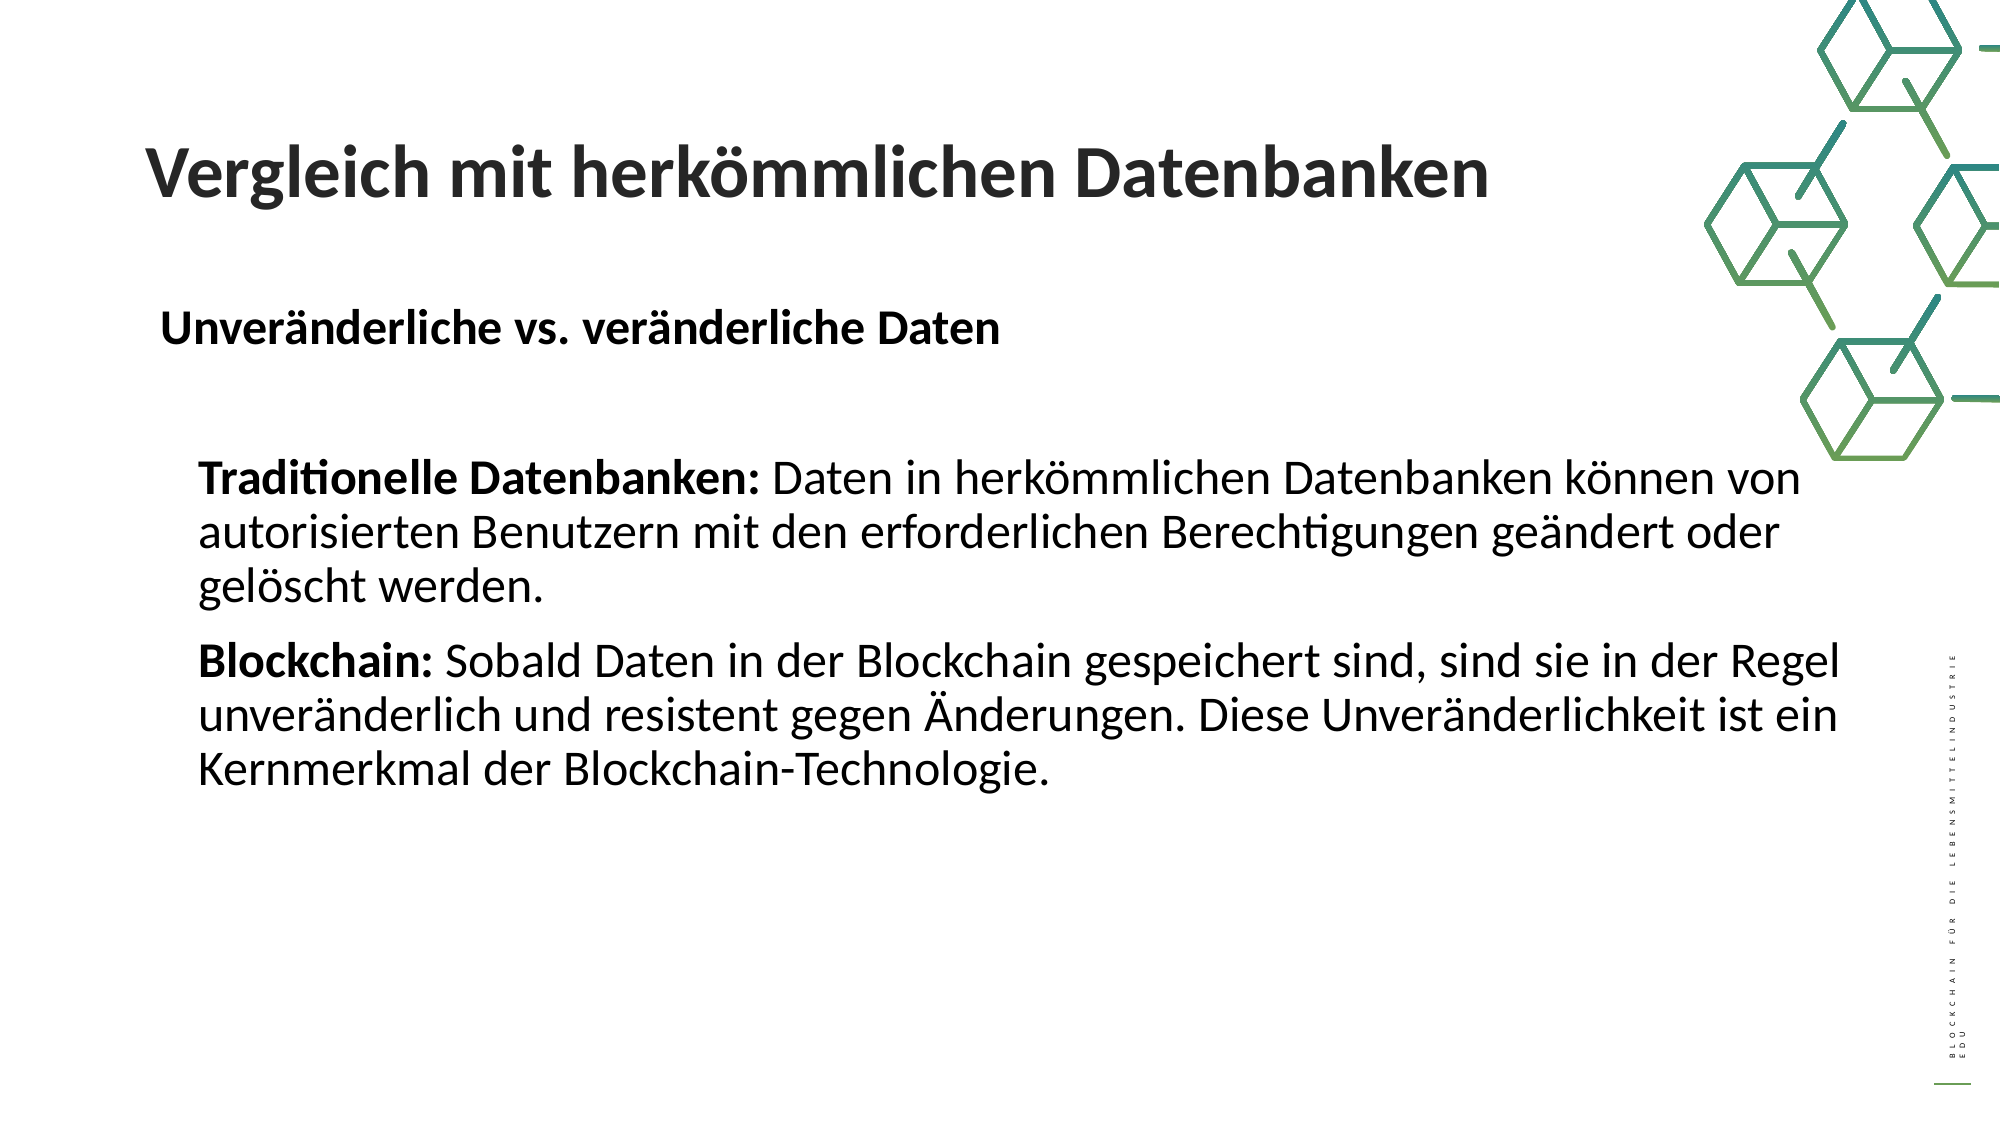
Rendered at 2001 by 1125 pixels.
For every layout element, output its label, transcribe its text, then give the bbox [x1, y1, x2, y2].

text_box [1704, 0, 2000, 461]
list Vergleich mit herkömmlichen Datenbanken [130, 124, 1704, 337]
list Unveränderliche vs. veränderliche Daten Traditionelle Datenbanken: Daten in herkömmlichen Datenbanken können von autorisierten Benutzern mit den erforderlichen Berechtigungen geändert oder gelöscht werden. Blockchain: Sobald Daten in der Blockchain gespeichert sind, sind sie in der Regel unveränderlich und resistent gegen Änderungen. Diese Unveränderlichkeit ist ein Kernmerkmal der Blockchain-Technologie. [145, 337, 1884, 1064]
